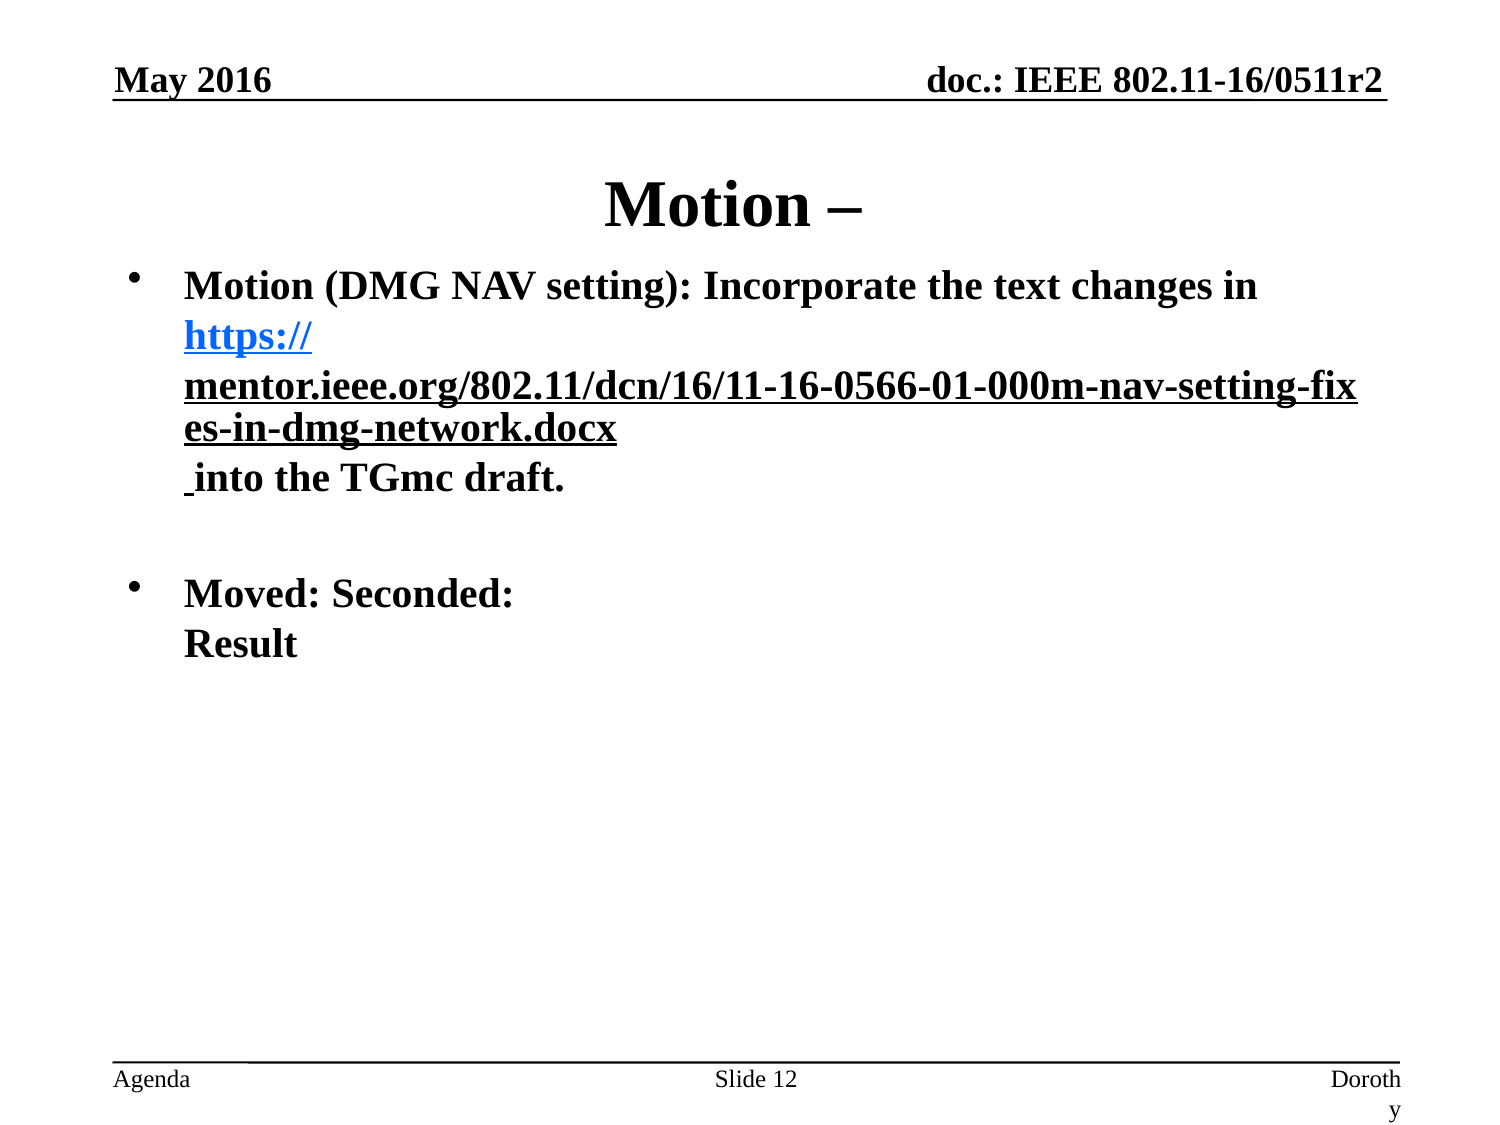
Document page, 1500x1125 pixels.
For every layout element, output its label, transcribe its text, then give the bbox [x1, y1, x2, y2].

title Motion – [112, 112, 1388, 249]
list Motion (DMG NAV setting): Incorporate the text changes in https://mentor.ieee.org/802.11/dcn/16/11-16-0566-01-000m-nav-setting-fixes-in-dmg-network.docx into the TGmc draft. Moved: Seconded: Result [112, 249, 1388, 1063]
slide_number Slide 12 [712, 1063, 800, 1093]
footer Dorothy Stanley, HP Enterprise [1325, 1062, 1402, 1093]
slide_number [114, 54, 425, 100]
